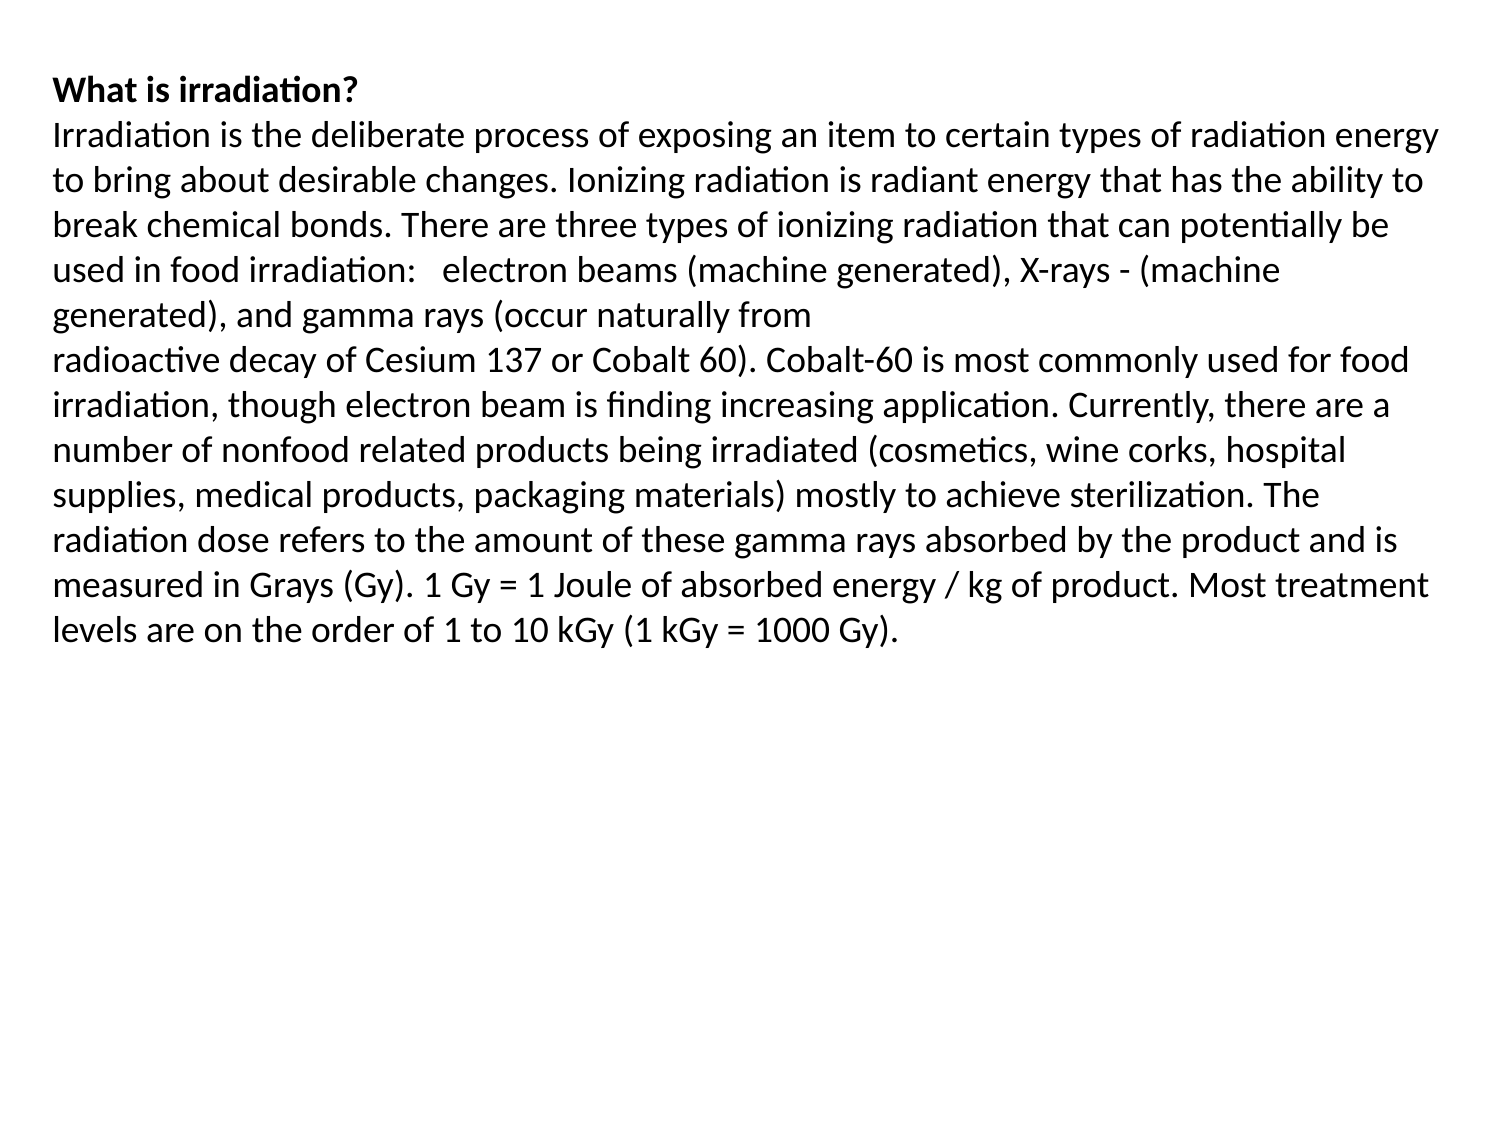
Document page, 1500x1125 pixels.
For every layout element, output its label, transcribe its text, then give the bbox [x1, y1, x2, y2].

text_box What is irradiation? Irradiation is the deliberate process of exposing an item to certain types of radiation energy to bring about desirable changes. Ionizing radiation is radiant energy that has the ability to break chemical bonds. There are three types of ionizing radiation that can potentially be used in food irradiation: electron beams (machine generated), X-rays - (machine generated), and gamma rays (occur naturally from radioactive decay of Cesium 137 or Cobalt 60). Cobalt-60 is most commonly used for food irradiation, though electron beam is finding increasing application. Currently, there are a number of nonfood related products being irradiated (cosmetics, wine corks, hospital supplies, medical products, packaging materials) mostly to achieve sterilization. The radiation dose refers to the amount of these gamma rays absorbed by the product and is measured in Grays (Gy). 1 Gy = 1 Joule of absorbed energy / kg of product. Most treatment levels are on the order of 1 to 10 kGy (1 kGy = 1000 Gy). [37, 12, 1463, 658]
